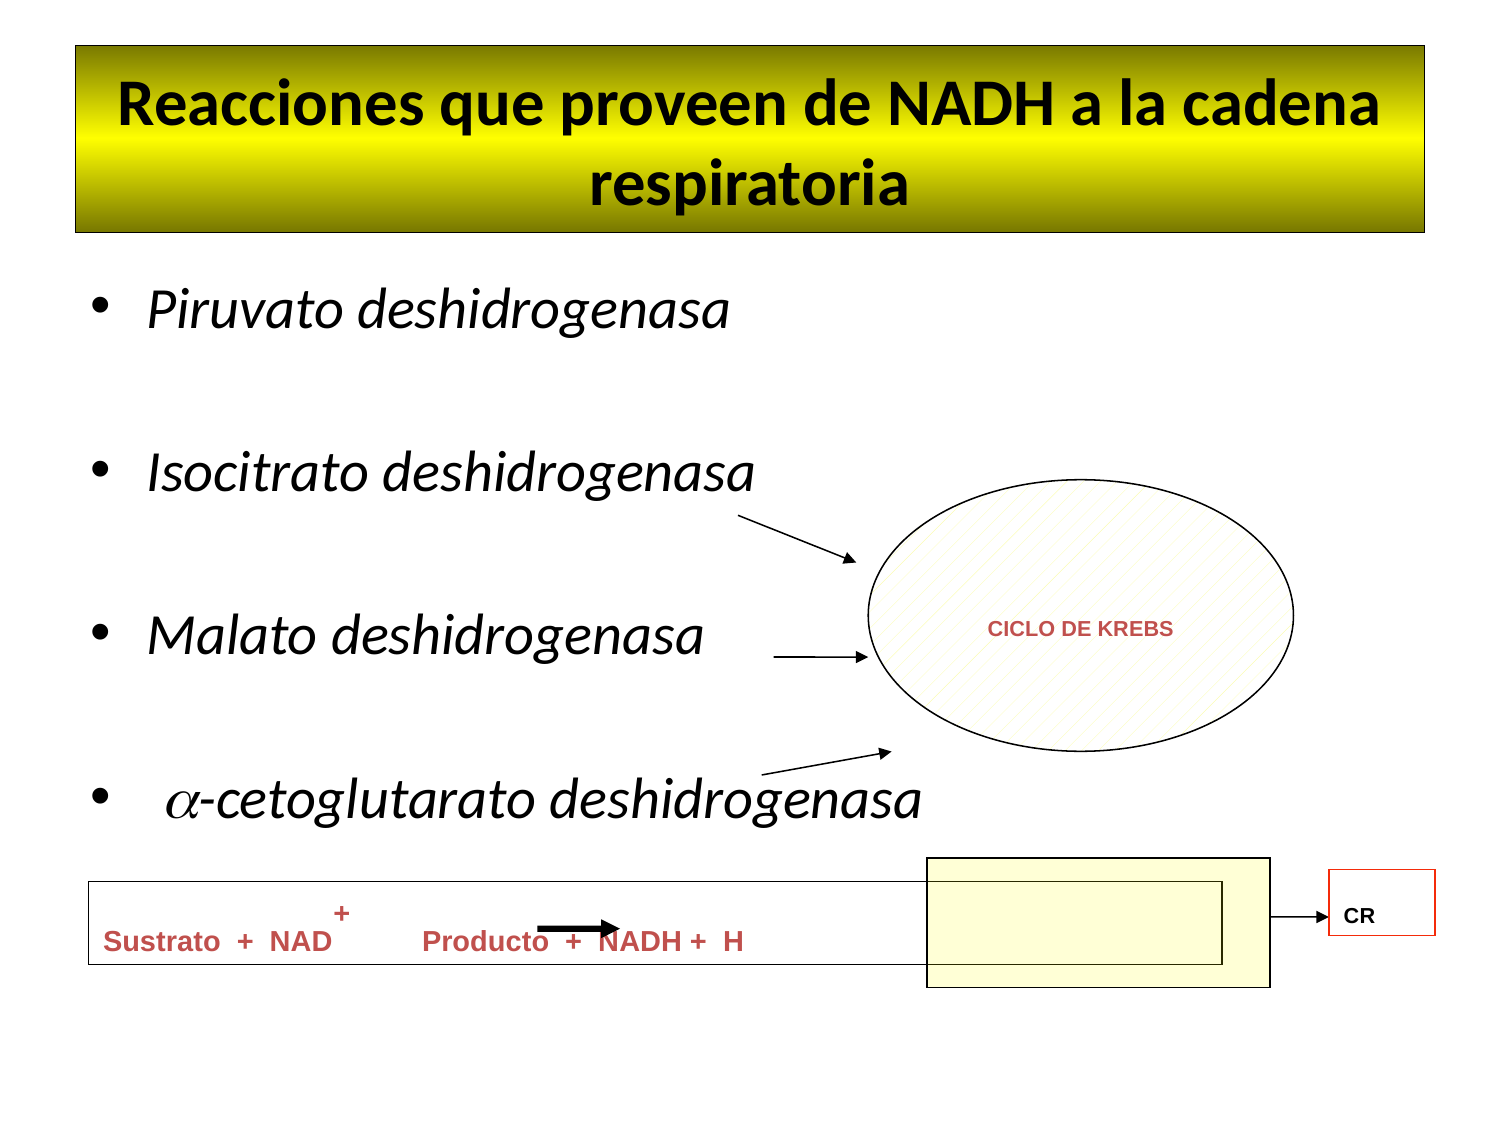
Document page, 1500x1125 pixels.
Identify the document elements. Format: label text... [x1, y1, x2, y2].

list Piruvato deshidrogenasa Isocitrato deshidrogenasa Malato deshidrogenasa a-cetoglutarato deshidrogenasa [75, 262, 1425, 1005]
title Reacciones que proveen de NADH a la cadena respiratoria [75, 45, 1425, 233]
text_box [737, 479, 1294, 776]
text_box [1269, 910, 1328, 924]
text_box Sustrato + NAD+ Producto + NADH + H [88, 881, 927, 965]
text_box [537, 922, 621, 935]
text_box CR [1328, 869, 1436, 936]
text_box [927, 857, 1270, 988]
